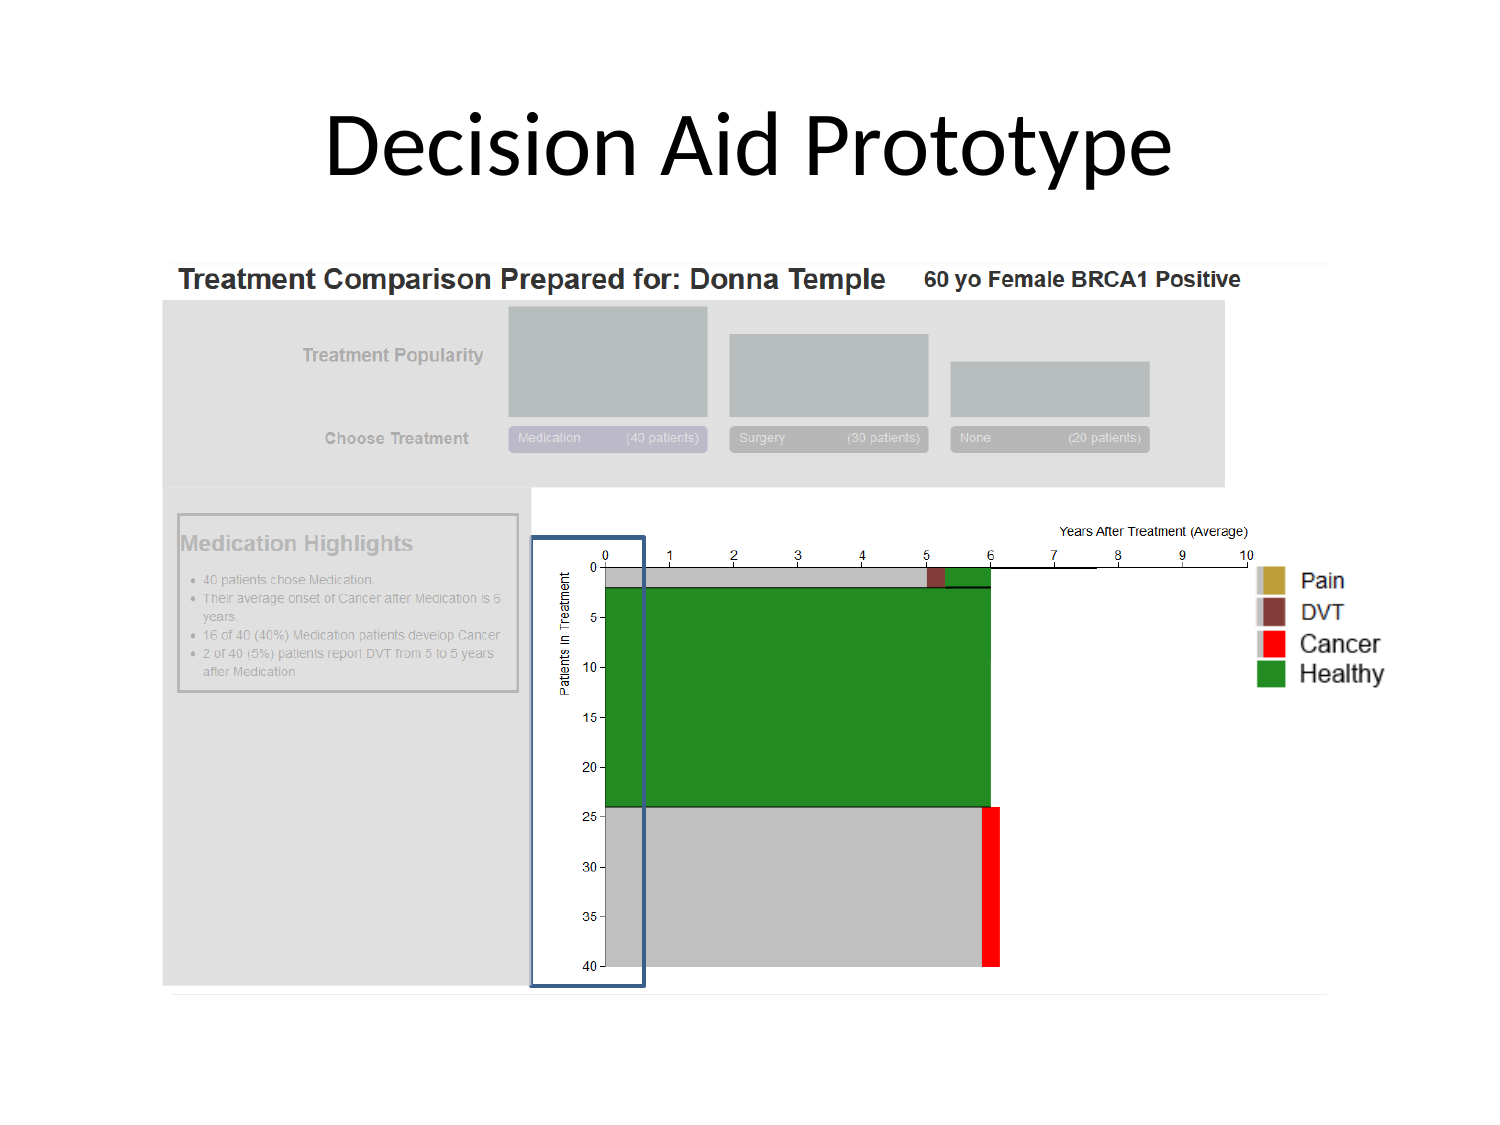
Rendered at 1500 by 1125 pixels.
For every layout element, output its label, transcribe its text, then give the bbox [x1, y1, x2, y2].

text_box [160, 485, 167, 988]
title Decision Aid Prototype [75, 45, 1425, 233]
picture [1248, 562, 1398, 698]
text_box [160, 298, 167, 485]
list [172, 262, 1328, 1006]
